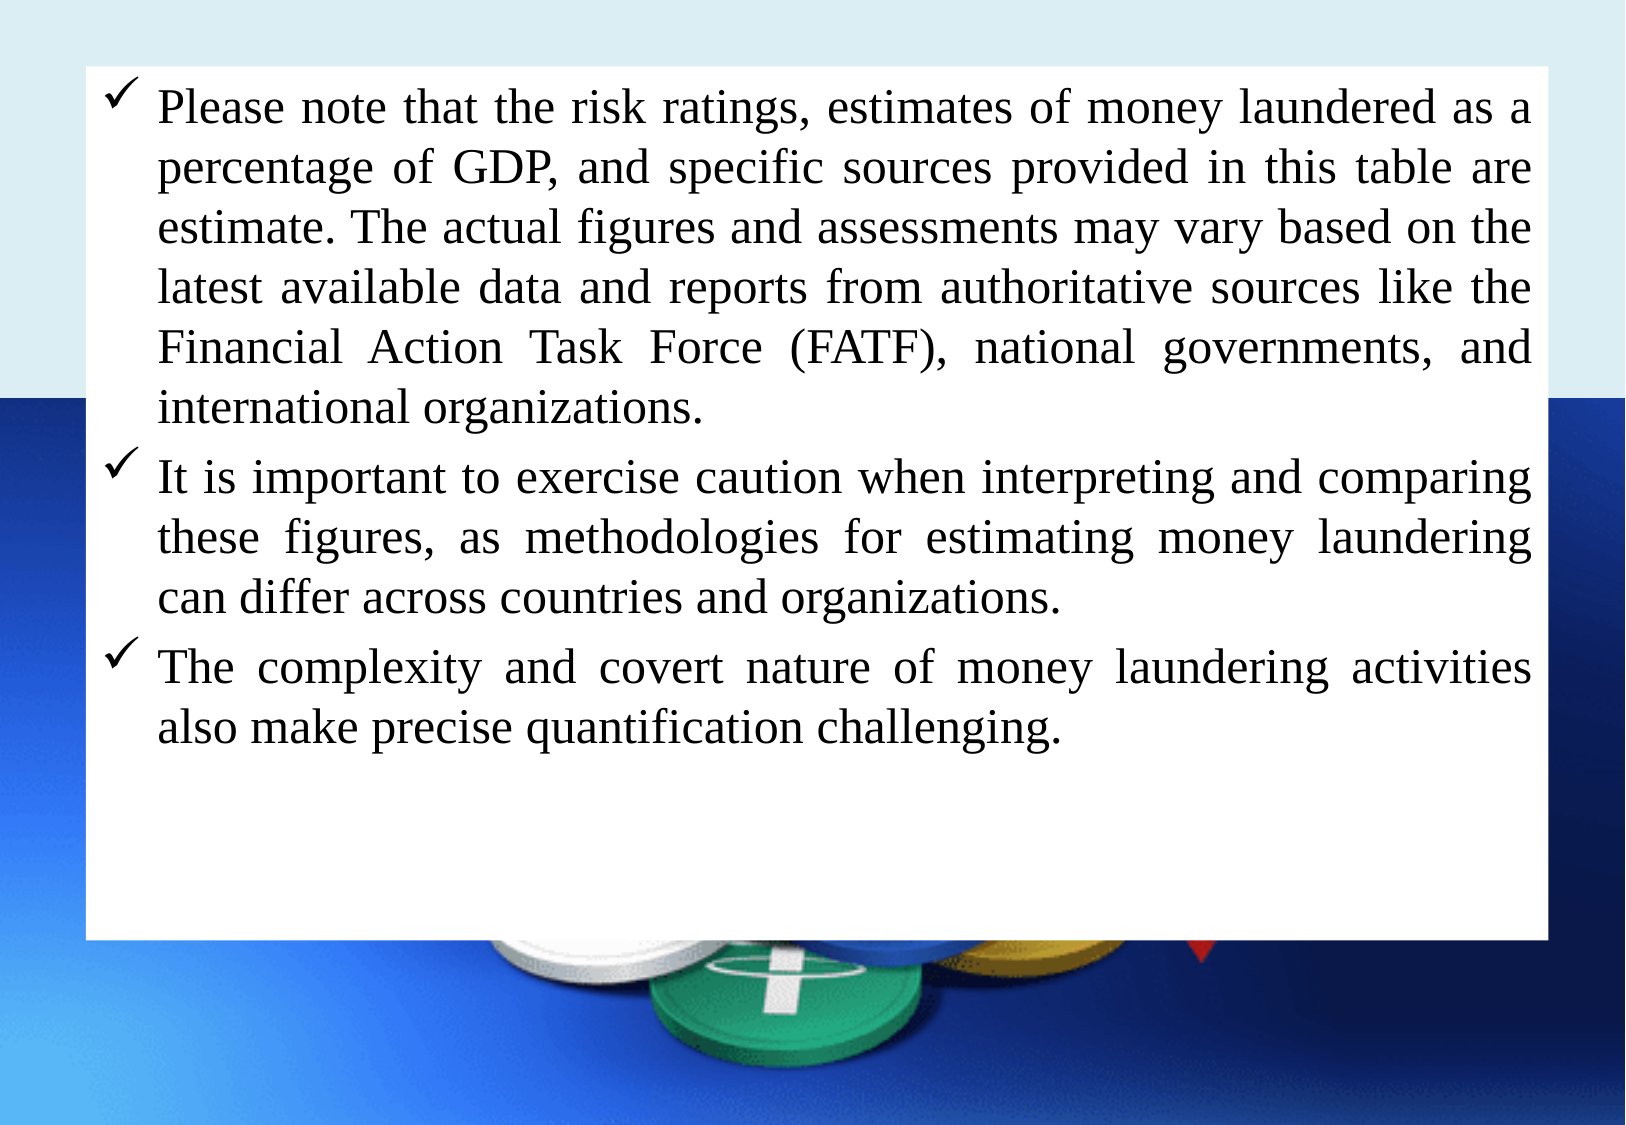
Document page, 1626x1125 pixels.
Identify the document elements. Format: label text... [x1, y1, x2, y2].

list Please note that the risk ratings, estimates of money laundered as a percentage of GDP, and specific sources provided in this table are estimate. The actual figures and assessments may vary based on the latest available data and reports from authoritative sources like the Financial Action Task Force (FATF), national governments, and international organizations. It is important to exercise caution when interpreting and comparing these figures, as methodologies for estimating money laundering can differ across countries and organizations. The complexity and covert nature of money laundering activities also make precise quantification challenging. [85, 66, 1549, 397]
picture [0, 398, 1625, 1125]
